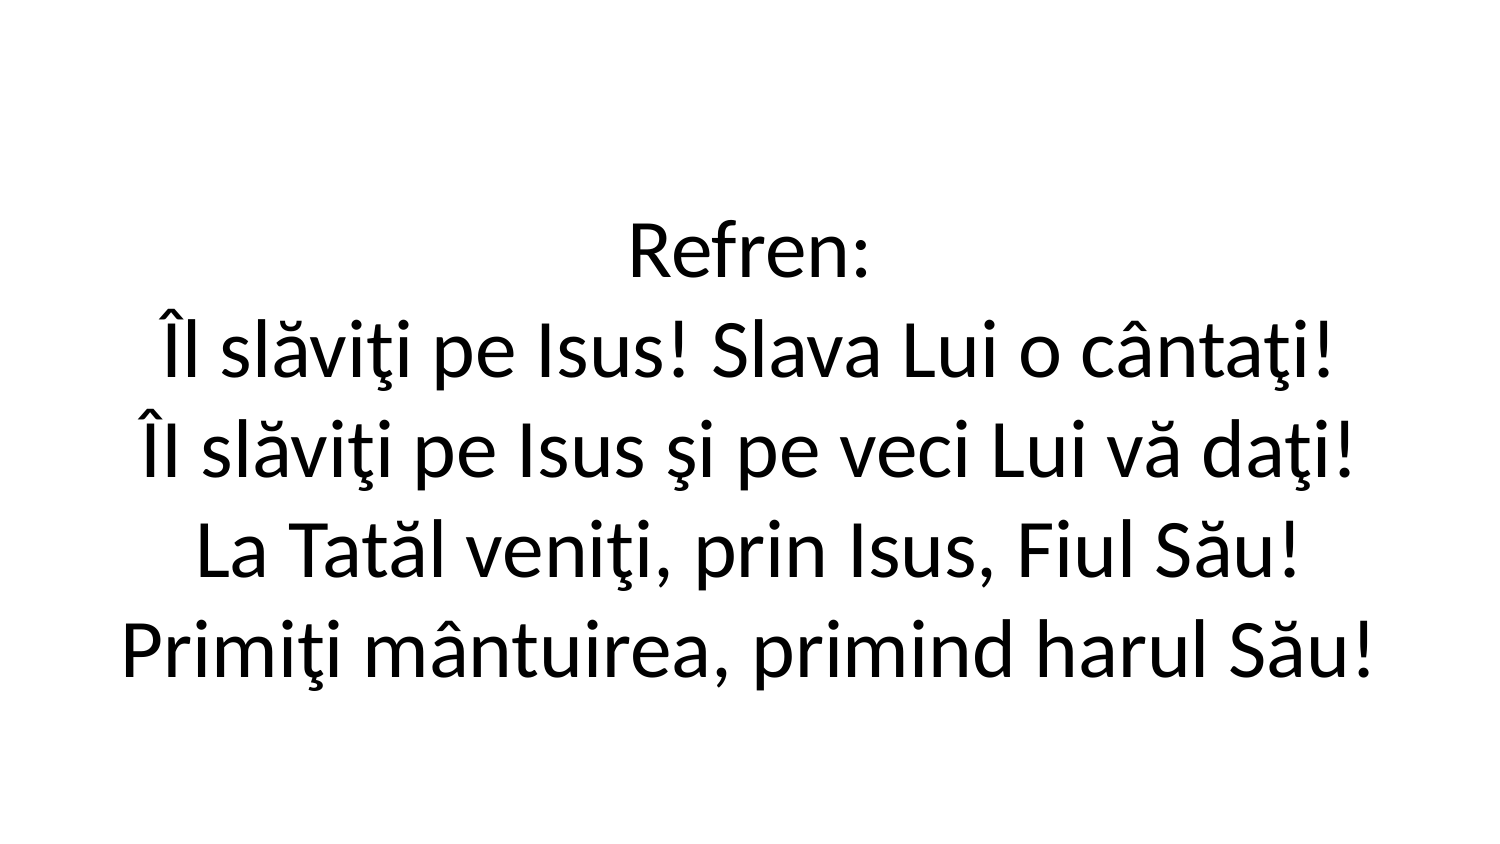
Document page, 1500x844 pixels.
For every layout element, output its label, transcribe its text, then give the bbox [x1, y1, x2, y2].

text_box Refren: Îl slăviţi pe Isus! Slava Lui o cântaţi! ÎI slăviţi pe Isus şi pe veci Lui vă daţi! La Tatăl veniţi, prin Isus, Fiul Său! Primiţi mântuirea, primind harul Său! [106, 142, 1394, 702]
